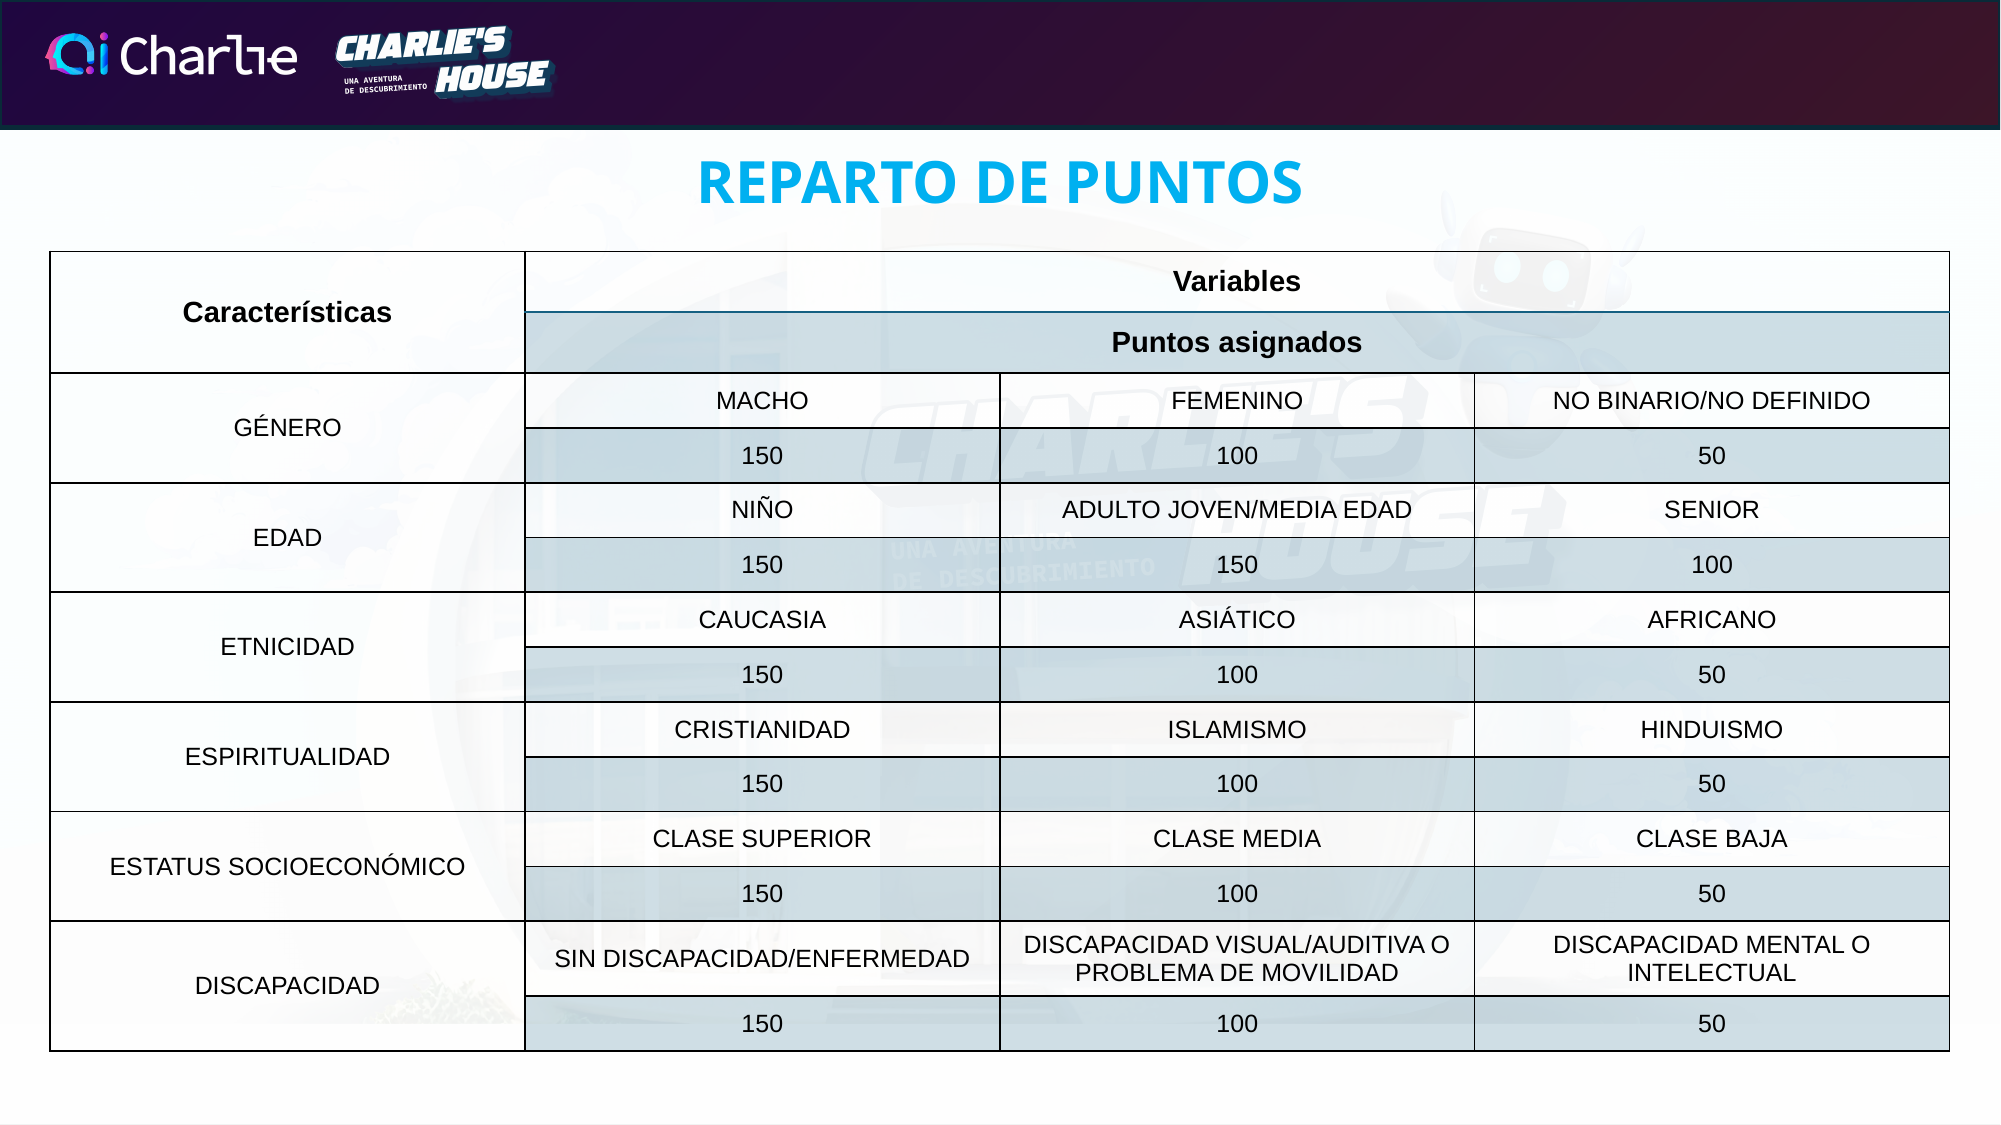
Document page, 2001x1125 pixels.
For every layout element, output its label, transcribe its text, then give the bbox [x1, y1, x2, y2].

table_cell ESTATUS SOCIOECONÓMICO [51, 812, 524, 920]
table_cell 150 [1001, 538, 1474, 591]
table_cell Puntos asignados [526, 313, 1949, 372]
table_cell NIÑO [526, 484, 999, 537]
table_cell 50 [1475, 429, 1949, 482]
table_cell 50 [1475, 997, 1949, 1050]
table_cell 50 [1475, 867, 1949, 920]
table_cell 100 [1475, 538, 1949, 591]
table_cell 150 [526, 648, 999, 701]
table_cell 150 [526, 538, 999, 591]
table_cell SENIOR [1475, 484, 1949, 537]
text_box REPARTO DE PUNTOS [0, 137, 2000, 223]
table_cell 100 [1001, 429, 1474, 482]
table_cell ADULTO JOVEN/MEDIA EDAD [1001, 484, 1474, 537]
table_cell ISLAMISMO [1001, 703, 1474, 756]
table_cell EDAD [51, 484, 524, 591]
table_cell ESPIRITUALIDAD [51, 703, 524, 811]
table_cell ETNICIDAD [51, 593, 524, 701]
table_cell 100 [1001, 648, 1474, 701]
table_cell DISCAPACIDAD MENTAL O INTELECTUAL [1475, 922, 1949, 995]
table_cell HINDUISMO [1475, 703, 1949, 756]
table_cell CRISTIANIDAD [526, 703, 999, 756]
table_cell DISCAPACIDAD VISUAL/AUDITIVA O PROBLEMA DE MOVILIDAD [1001, 922, 1474, 995]
table_cell SIN DISCAPACIDAD/ENFERMEDAD [526, 922, 999, 995]
table_header Variables [526, 252, 1949, 311]
picture [335, 25, 560, 105]
table_cell 150 [526, 758, 999, 811]
table_cell 150 [526, 429, 999, 482]
table_cell FEMENINO [1001, 374, 1474, 427]
table_cell CLASE BAJA [1475, 812, 1949, 866]
table_cell ASIÁTICO [1001, 593, 1474, 646]
table_cell CAUCASIA [526, 593, 999, 646]
picture [45, 32, 297, 75]
table_cell 100 [1001, 758, 1474, 811]
table_cell 150 [526, 867, 999, 920]
table_cell NO BINARIO/NO DEFINIDO [1475, 374, 1949, 427]
table_cell 150 [526, 997, 999, 1050]
table_cell CLASE MEDIA [1001, 812, 1474, 866]
table_header Características [51, 252, 524, 372]
table_cell 50 [1475, 648, 1949, 701]
table_cell GÉNERO [51, 374, 524, 482]
table_cell DISCAPACIDAD [51, 922, 524, 1050]
table_cell 50 [1475, 758, 1949, 811]
table_cell CLASE SUPERIOR [526, 812, 999, 866]
table_cell 100 [1001, 997, 1474, 1050]
table_cell MACHO [526, 374, 999, 427]
table_cell AFRICANO [1475, 593, 1949, 646]
table_cell 100 [1001, 867, 1474, 920]
